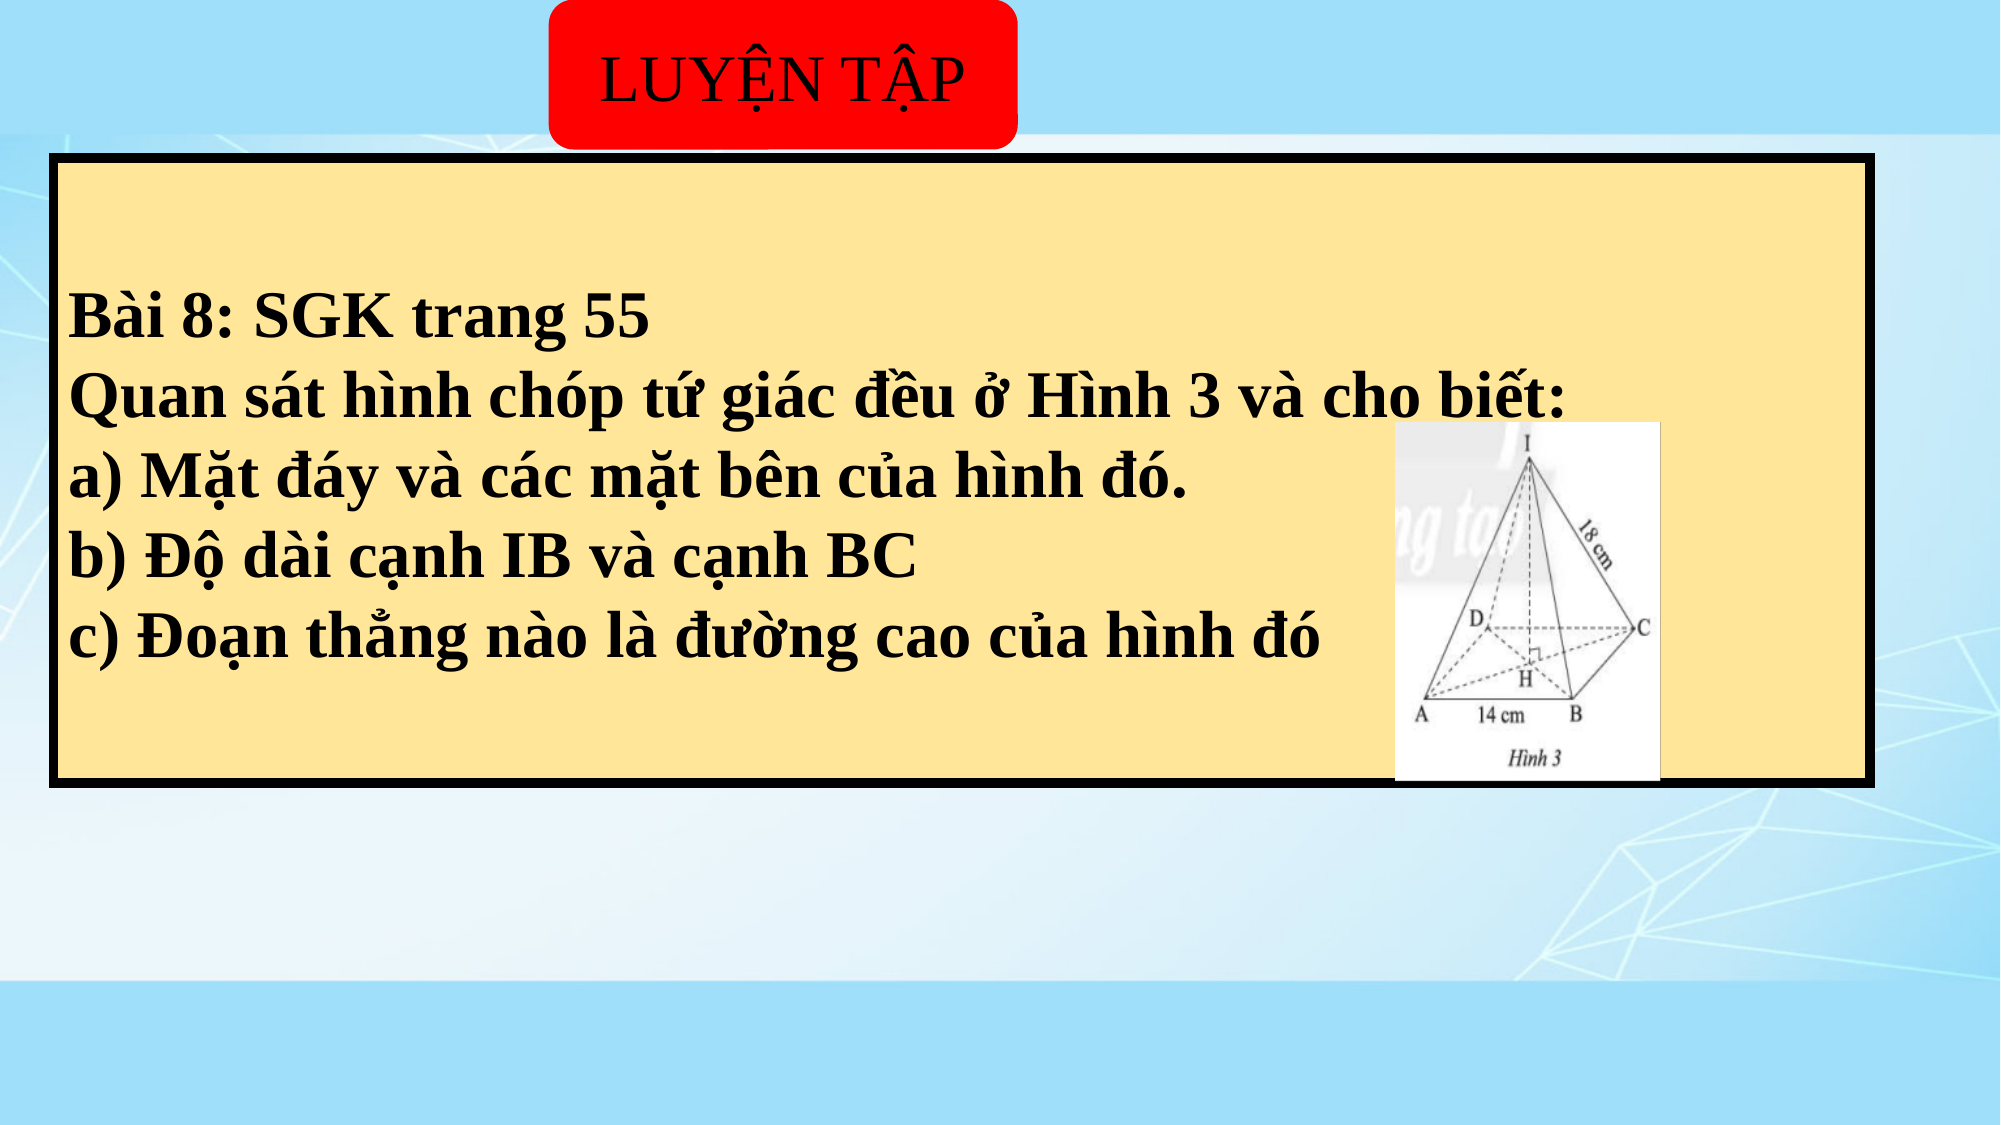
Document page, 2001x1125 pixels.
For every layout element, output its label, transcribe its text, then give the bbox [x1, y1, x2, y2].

text_box Bài 8: SGK trang 55 Quan sát hình chóp tứ giác đều ở Hình 3 và cho biết: a) Mặt đáy và các mặt bên của hình đó. b) Độ dài cạnh IB và cạnh BC c) Đoạn thẳng nào là đường cao của hình đó [53, 157, 1871, 784]
text_box LUYỆN TẬP [548, 0, 1019, 151]
picture [0, 0, 2001, 1125]
